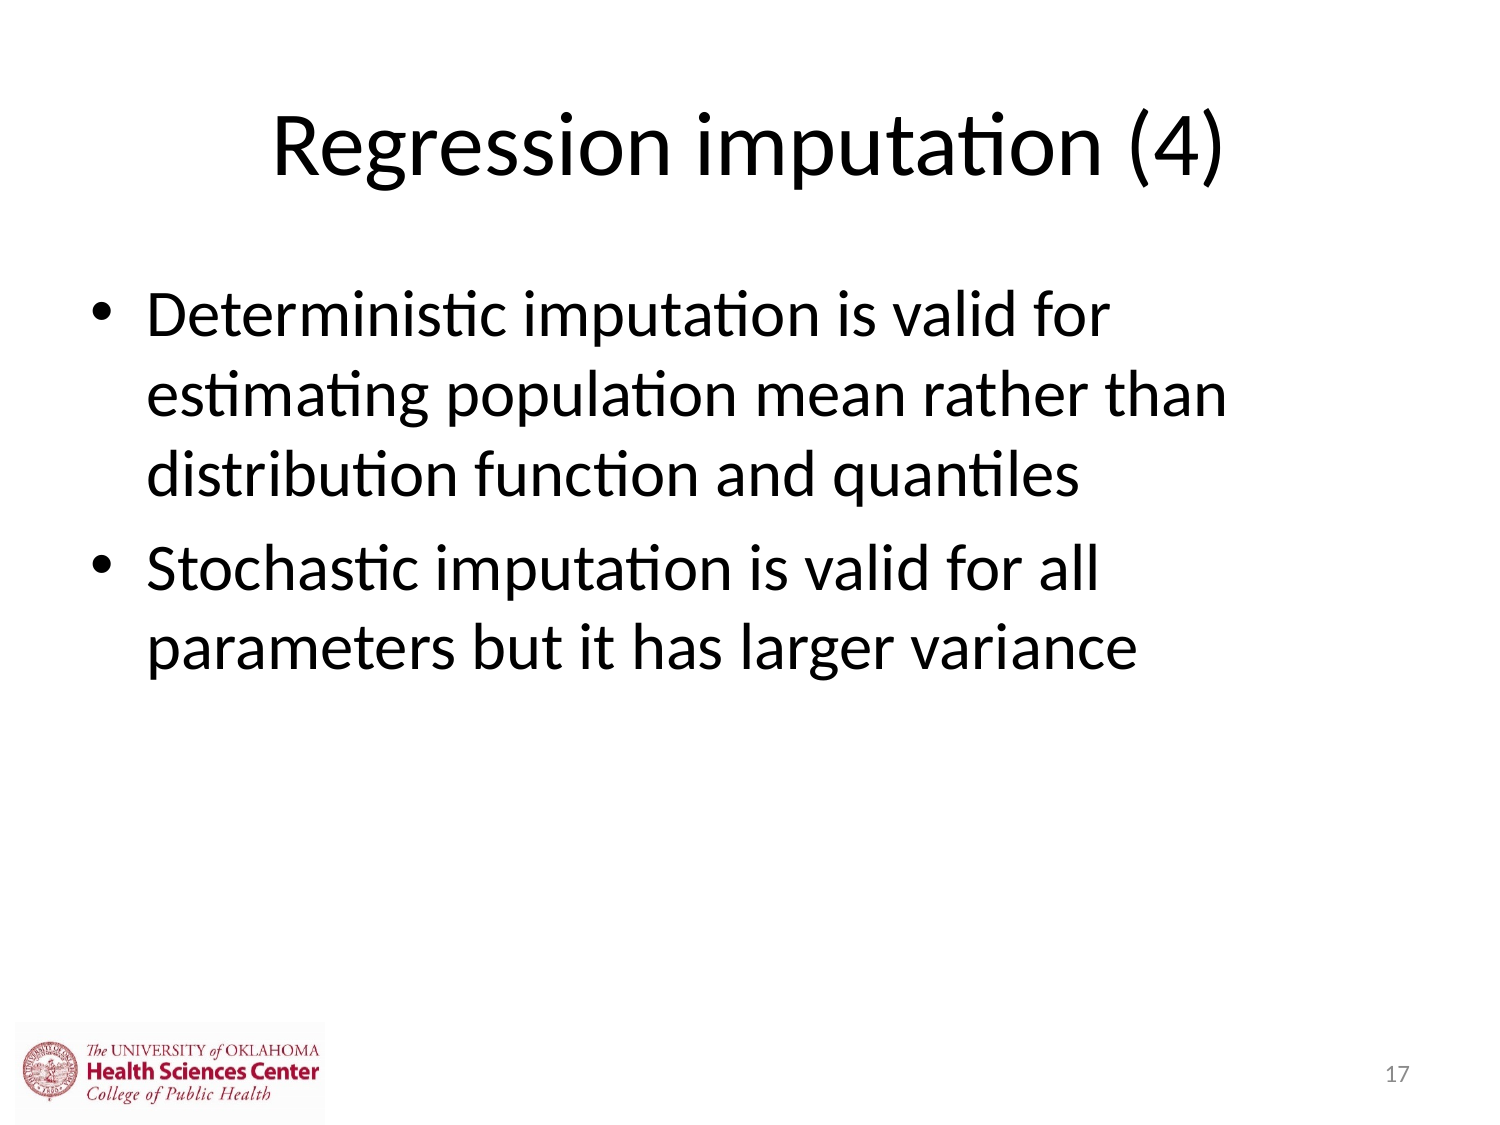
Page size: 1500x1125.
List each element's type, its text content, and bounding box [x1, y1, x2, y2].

title Regression imputation (4) [75, 45, 1425, 233]
slide_number 17 [1074, 1042, 1425, 1103]
picture [15, 1022, 325, 1125]
list Deterministic imputation is valid for estimating population mean rather than distribution function and quantiles Stochastic imputation is valid for all parameters but it has larger variance [75, 262, 1425, 1005]
